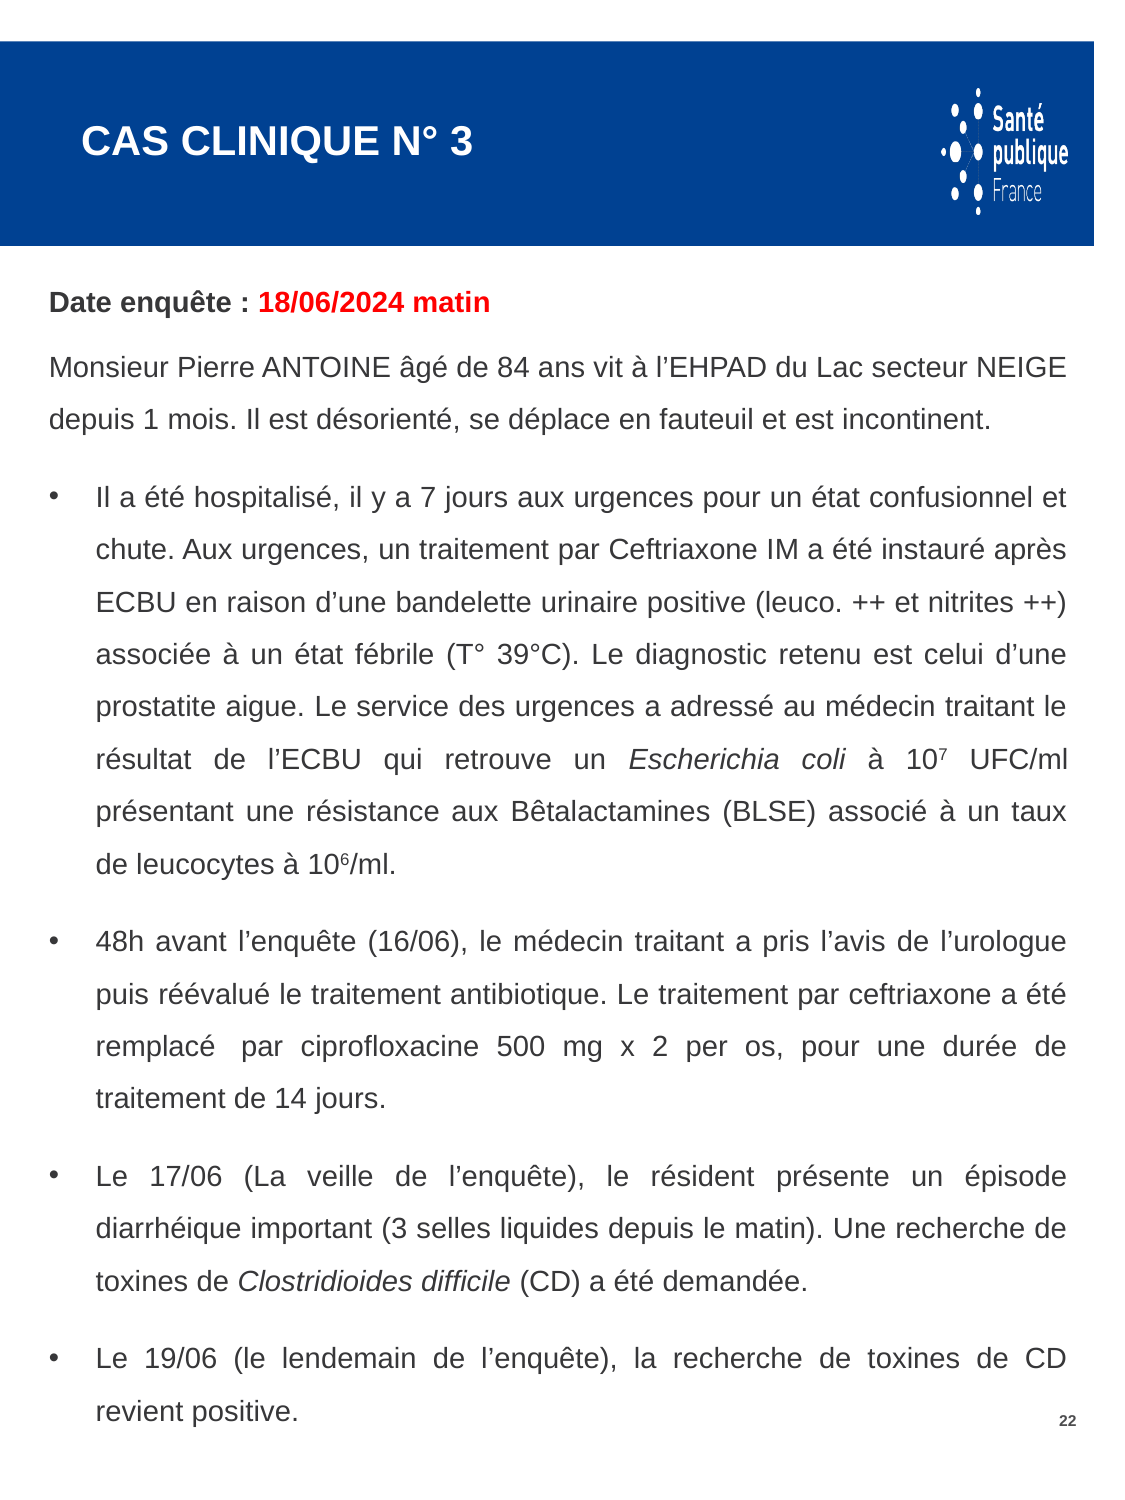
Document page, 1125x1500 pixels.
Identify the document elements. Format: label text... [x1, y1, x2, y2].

list Date enquête : 18/06/2024 matin Monsieur Pierre ANTOINE âgé de 84 ans vit à l’EHPAD du Lac secteur NEIGE depuis 1 mois. Il est désorienté, se déplace en fauteuil et est incontinent. Il a été hospitalisé, il y a 7 jours aux urgences pour un état confusionnel et chute. Aux urgences, un traitement par Ceftriaxone IM a été instauré après ECBU en raison d’une bandelette urinaire positive (leuco. ++ et nitrites ++) associée à un état fébrile (T° 39°C). Le diagnostic retenu est celui d’une prostatite aigue. Le service des urgences a adressé au médecin traitant le résultat de l’ECBU qui retrouve un Escherichia coli à 107 UFC/ml présentant une résistance aux Bêtalactamines (BLSE) associé à un taux de leucocytes à 106/ml. 48h avant l’enquête (16/06), le médecin traitant a pris l’avis de l’urologue puis réévalué le traitement antibiotique. Le traitement par ceftriaxone a été remplacé par ciprofloxacine 500 mg x 2 per os, pour une durée de traitement de 14 jours. Le 17/06 (La veille de l’enquête), le résident présente un épisode diarrhéique important (3 selles liquides depuis le matin). Une recherche de toxines de Clostridioides difficile (CD) a été demandée. Le 19/06 (le lendemain de l’enquête), la recherche de toxines de CD revient positive. [42, 265, 1075, 1459]
picture [941, 88, 1068, 215]
title Cas clinique n° 3 [75, 41, 908, 246]
